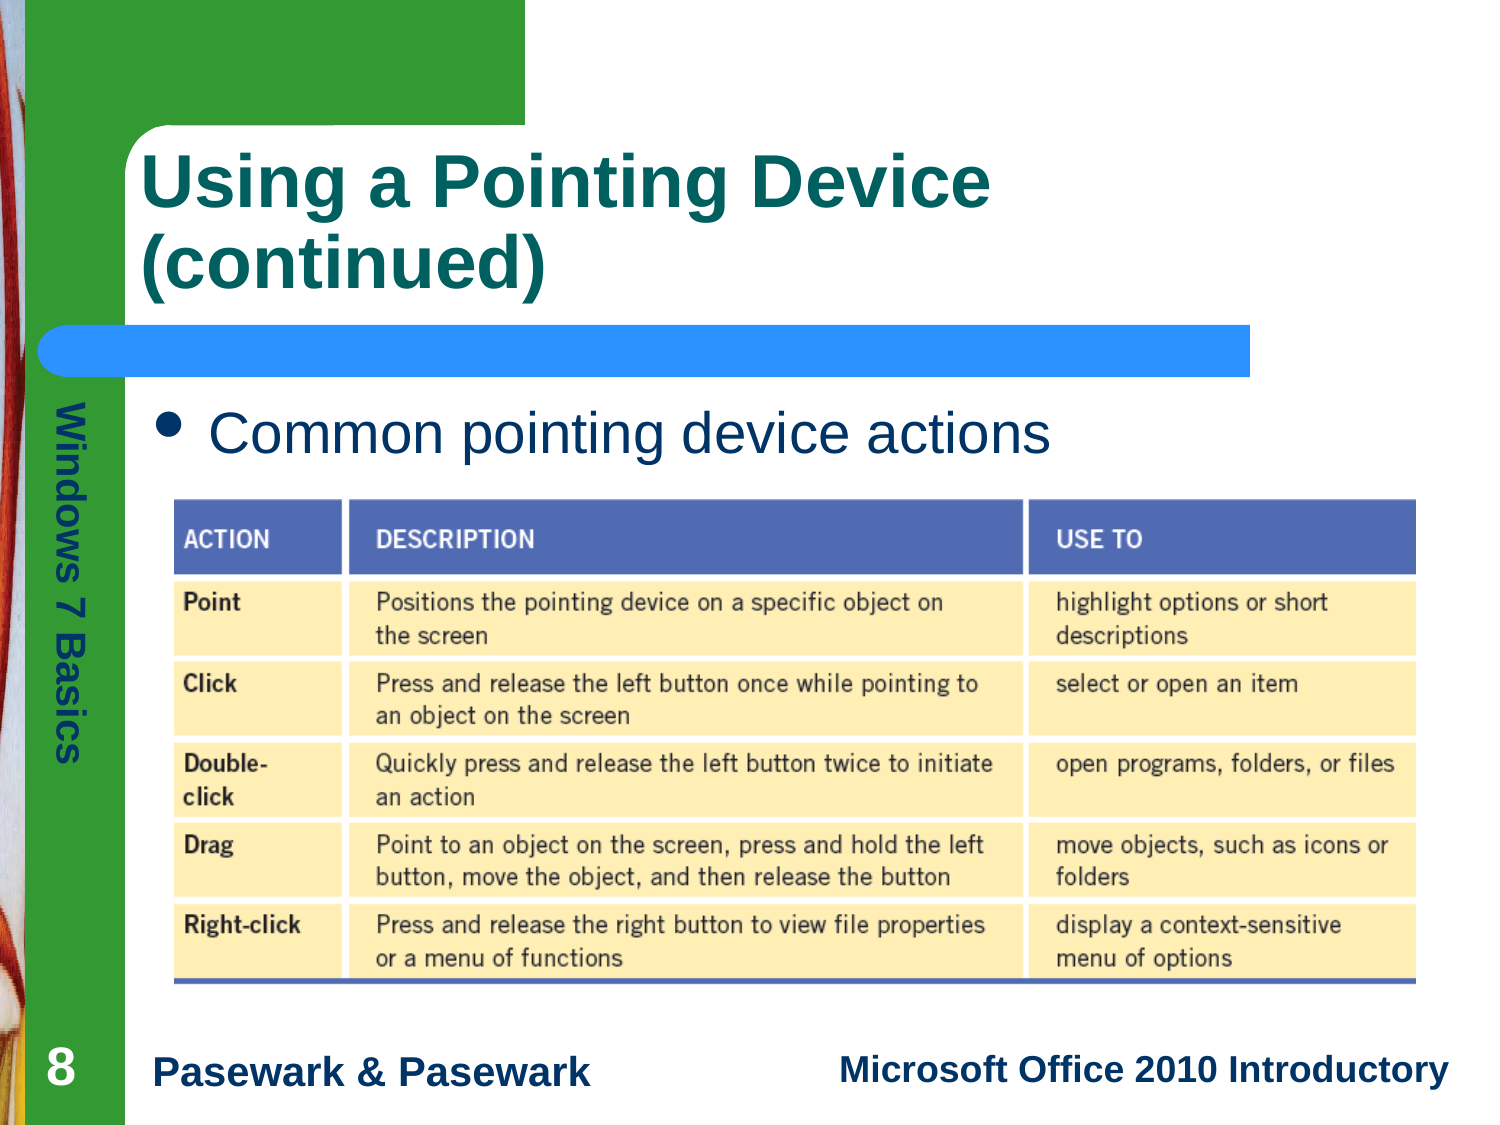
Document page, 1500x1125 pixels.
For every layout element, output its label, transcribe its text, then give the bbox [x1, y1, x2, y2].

list Common pointing device actions [137, 387, 1400, 999]
picture [174, 499, 1416, 990]
picture [0, 0, 25, 1125]
slide_number 8 [13, 1023, 111, 1105]
title Using a Pointing Device (continued) [124, 124, 1426, 313]
